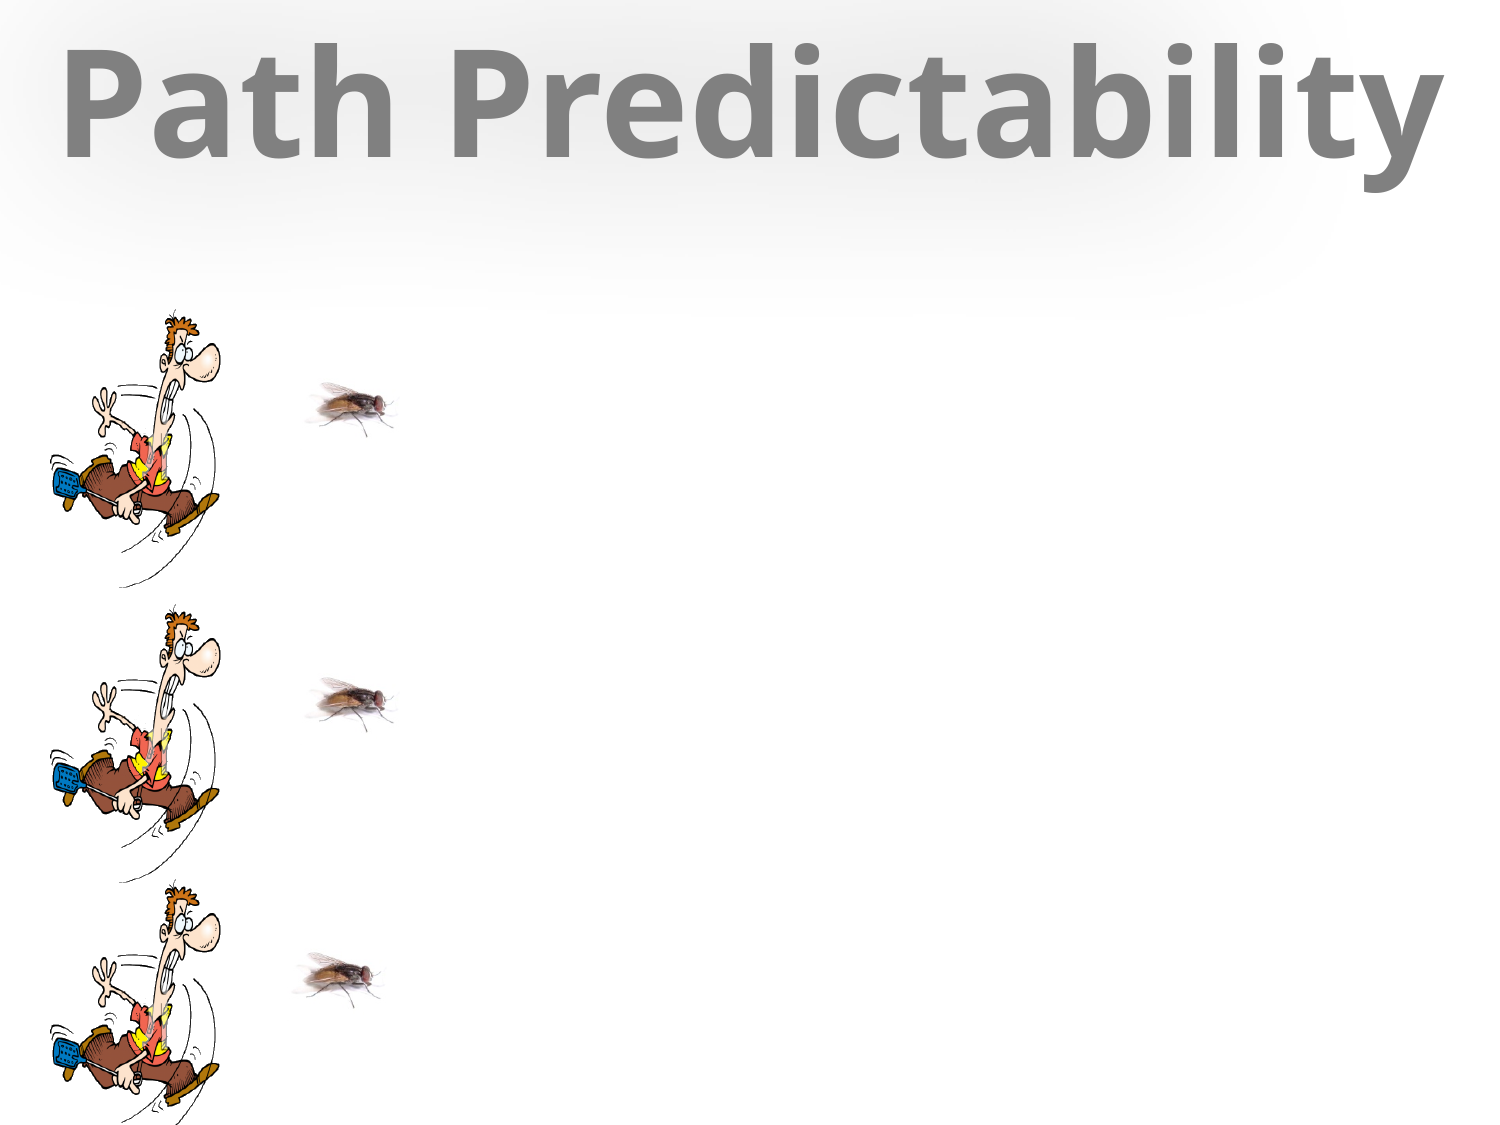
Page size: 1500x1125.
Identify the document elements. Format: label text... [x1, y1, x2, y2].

picture [299, 366, 413, 450]
picture [287, 937, 401, 1021]
picture [49, 304, 238, 588]
picture [299, 662, 413, 746]
text_box Path Predictability [0, 0, 1500, 195]
picture [49, 599, 238, 1125]
